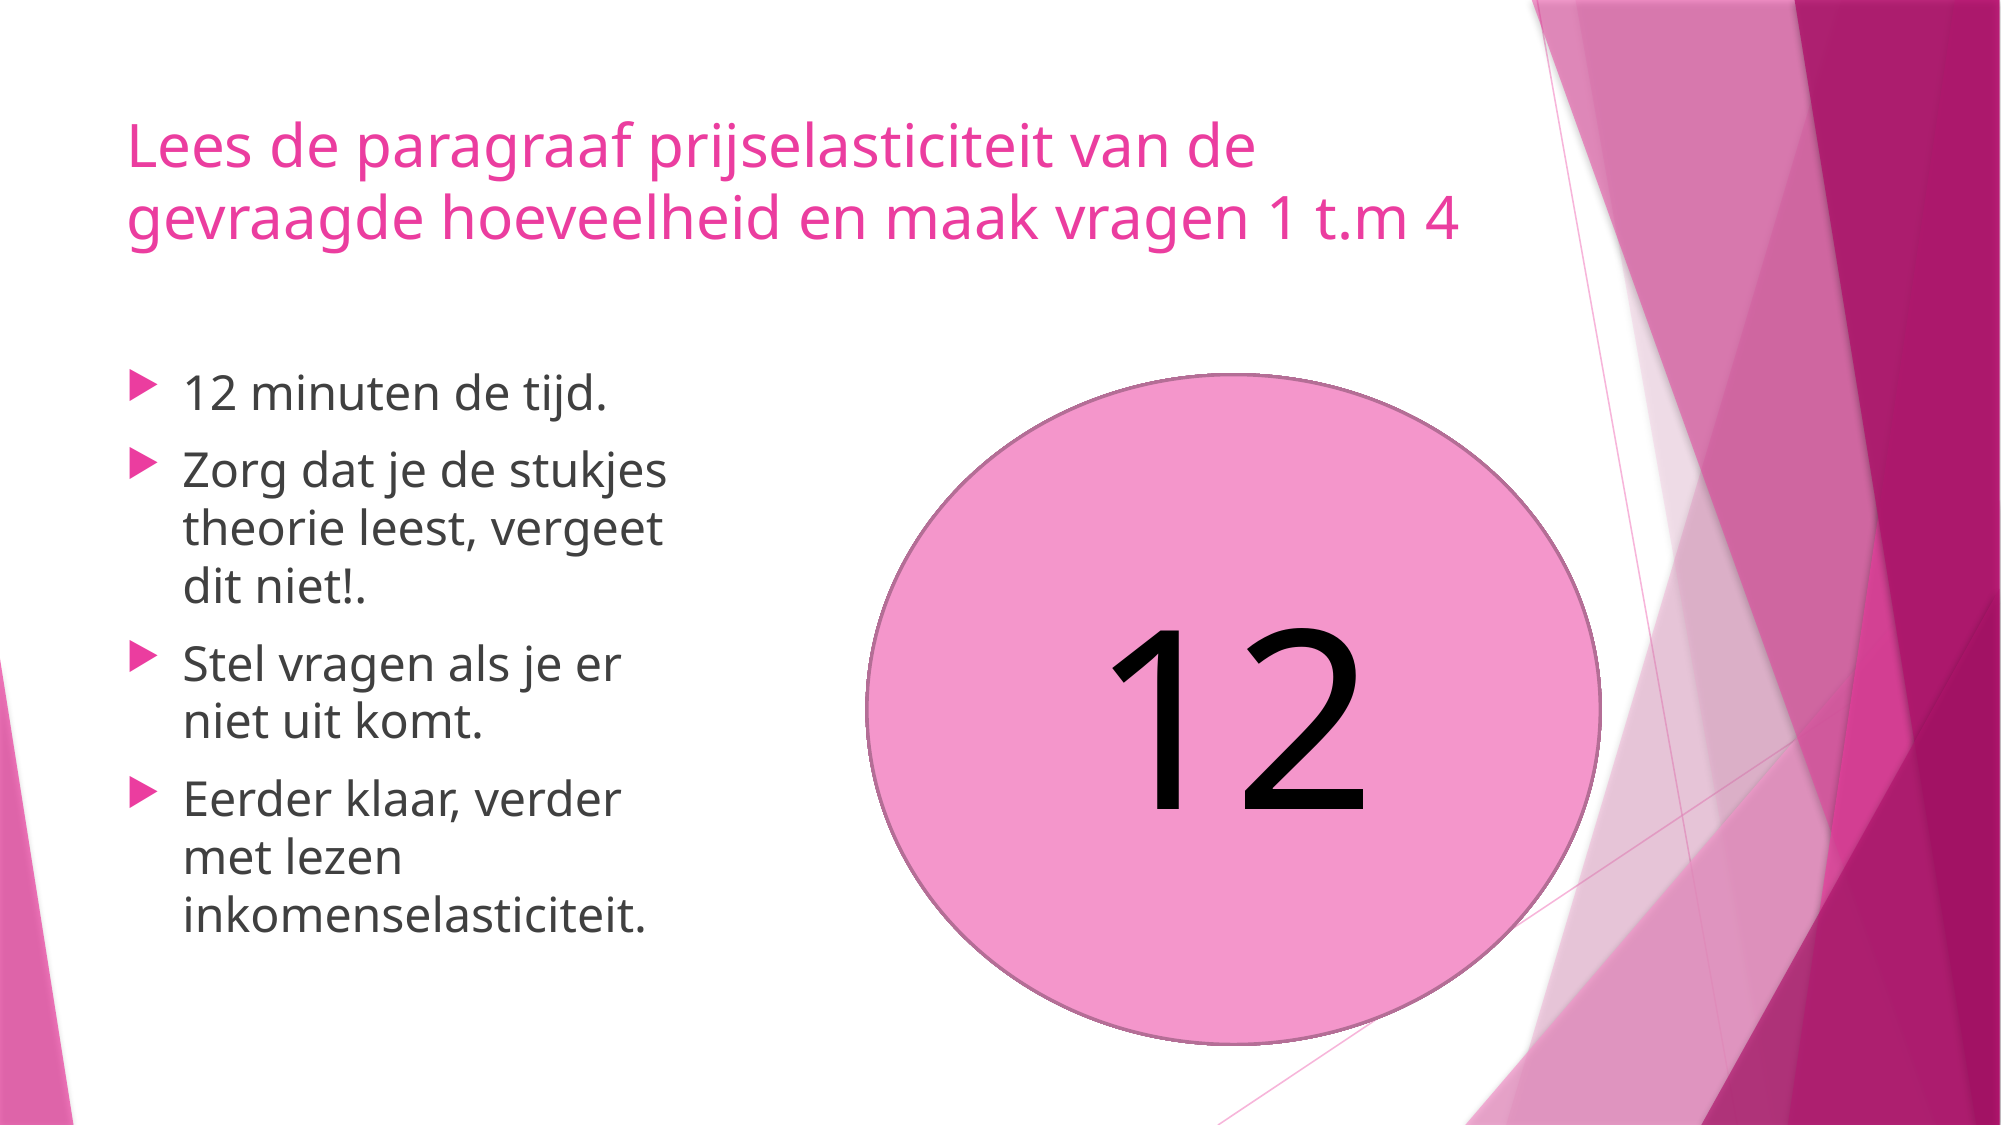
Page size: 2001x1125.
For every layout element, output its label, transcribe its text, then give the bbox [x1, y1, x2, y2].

title Lees de paragraaf prijselasticiteit van de gevraagde hoeveelheid en maak vragen 1 t.m 4 [111, 99, 1522, 317]
list 12 minuten de tijd. Zorg dat je de stukjes theorie leest, vergeet dit niet!. Stel vragen als je er niet uit komt. Eerder klaar, verder met lezen inkomenselasticiteit. [111, 354, 689, 960]
text_box 12 [865, 373, 1602, 1046]
